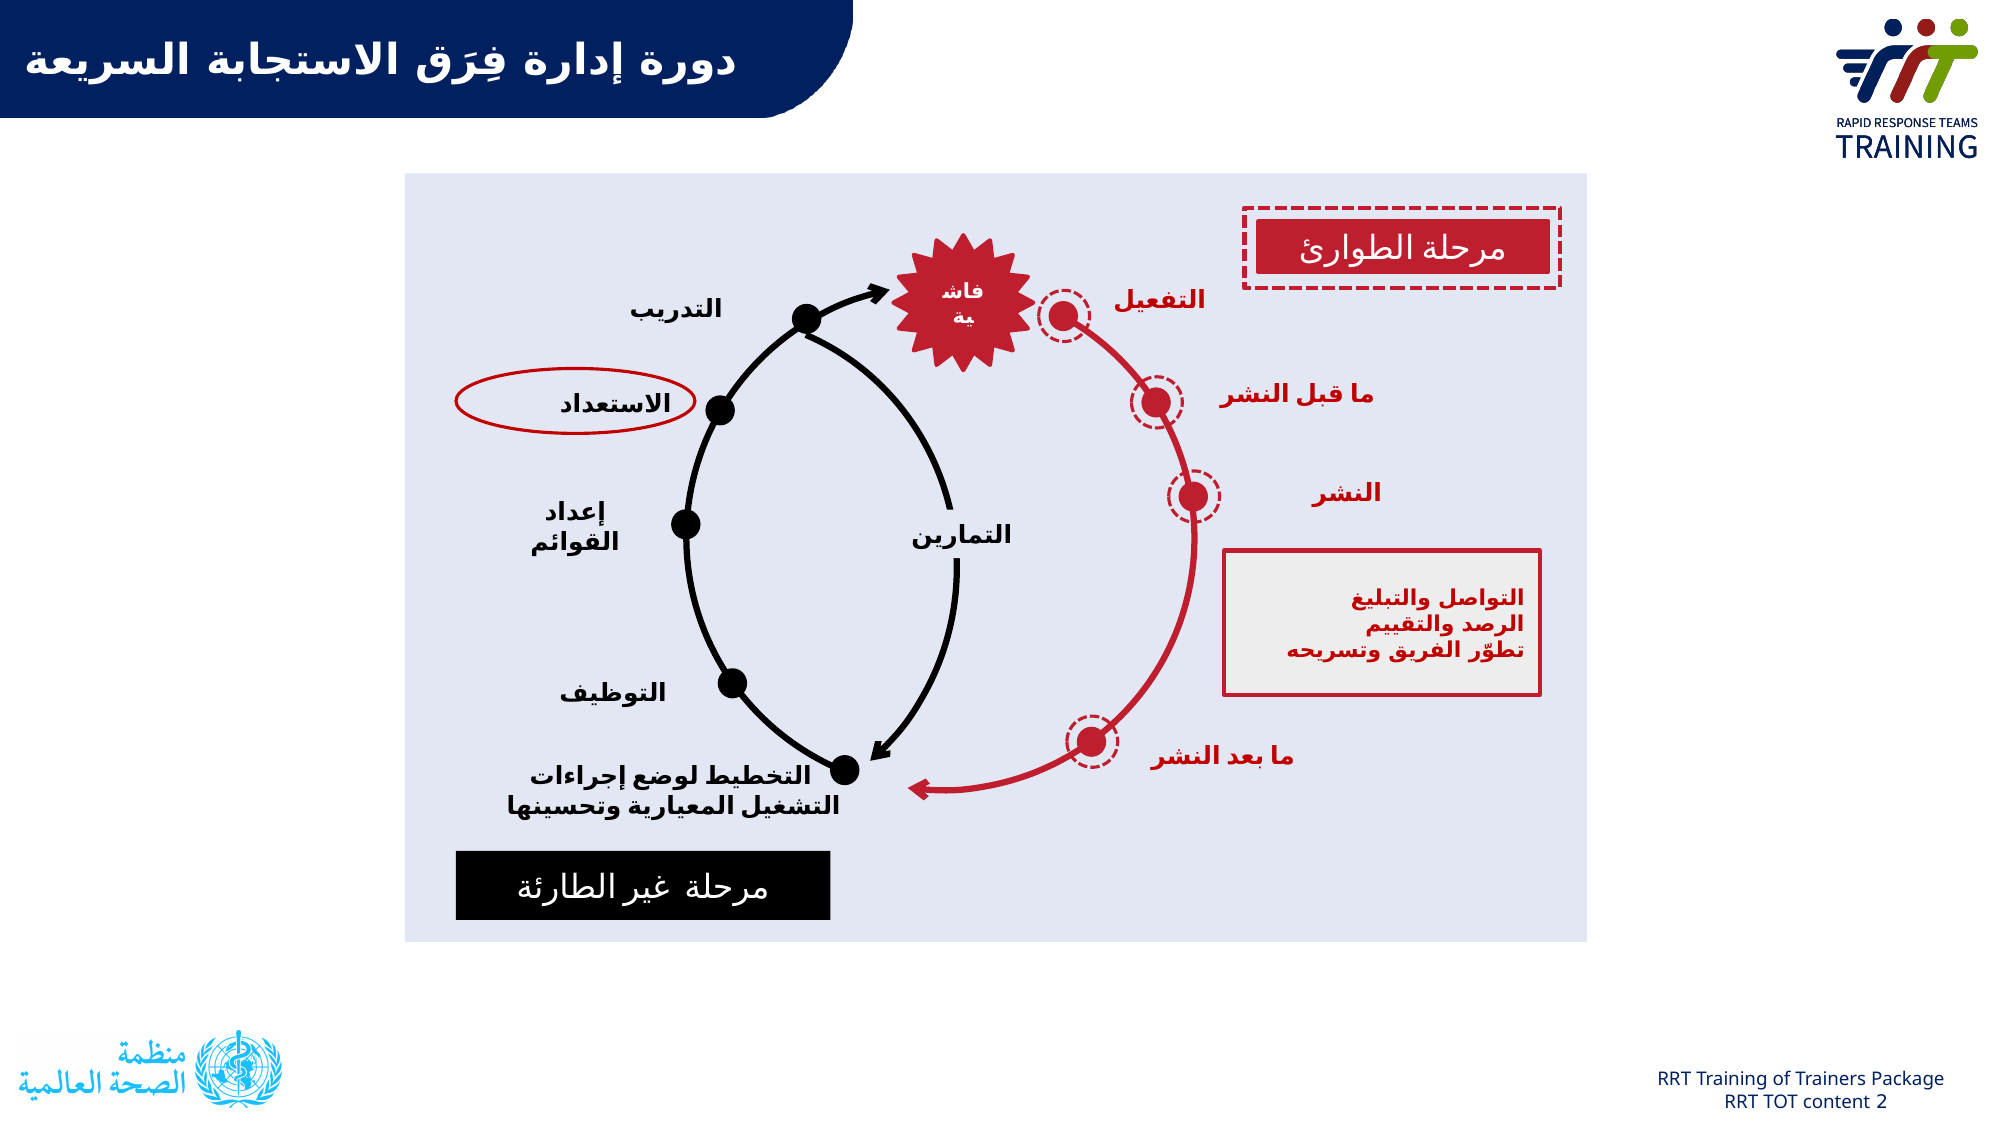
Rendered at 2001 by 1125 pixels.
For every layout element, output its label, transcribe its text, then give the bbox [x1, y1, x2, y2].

picture [19, 1030, 282, 1108]
title دورة إدارة فِرَق الاستجابة السريعة [0, 9, 747, 111]
picture [0, 0, 853, 118]
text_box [404, 173, 1588, 943]
picture [1835, 19, 1978, 167]
